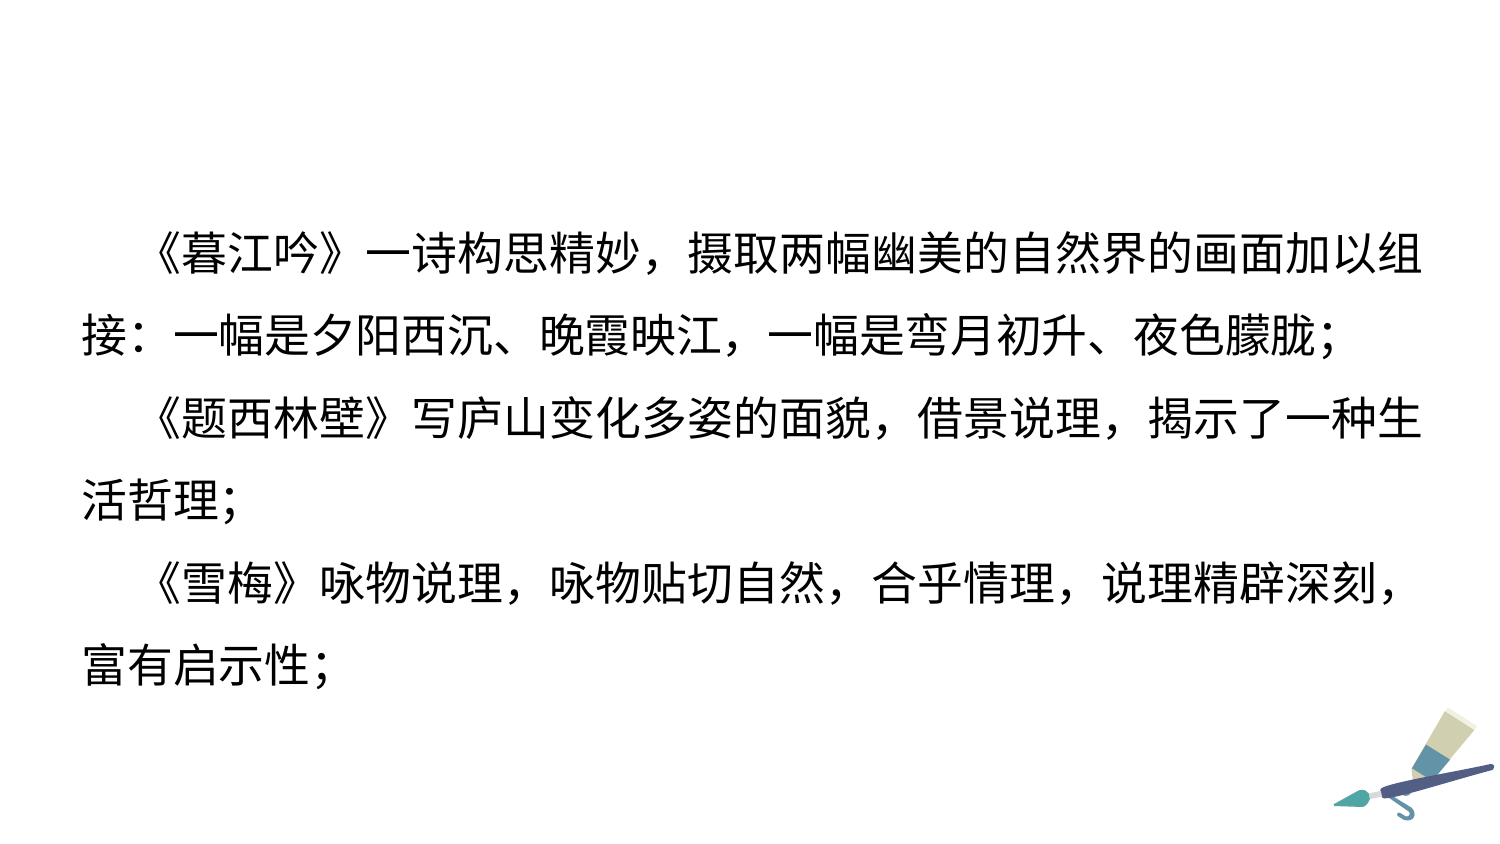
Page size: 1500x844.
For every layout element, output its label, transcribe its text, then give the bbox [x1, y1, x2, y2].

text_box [1358, 708, 1481, 844]
text_box 《暮江吟》一诗构思精妙，摄取两幅幽美的自然界的画面加以组接：一幅是夕阳西沉、晚霞映江，一幅是弯月初升、夜色朦胧； 《题西林壁》写庐山变化多姿的面貌，借景说理，揭示了一种生活哲理； 《雪梅》咏物说理，咏物贴切自然，合乎情理，说理精辟深刻，富有启示性； [21, 189, 1439, 699]
